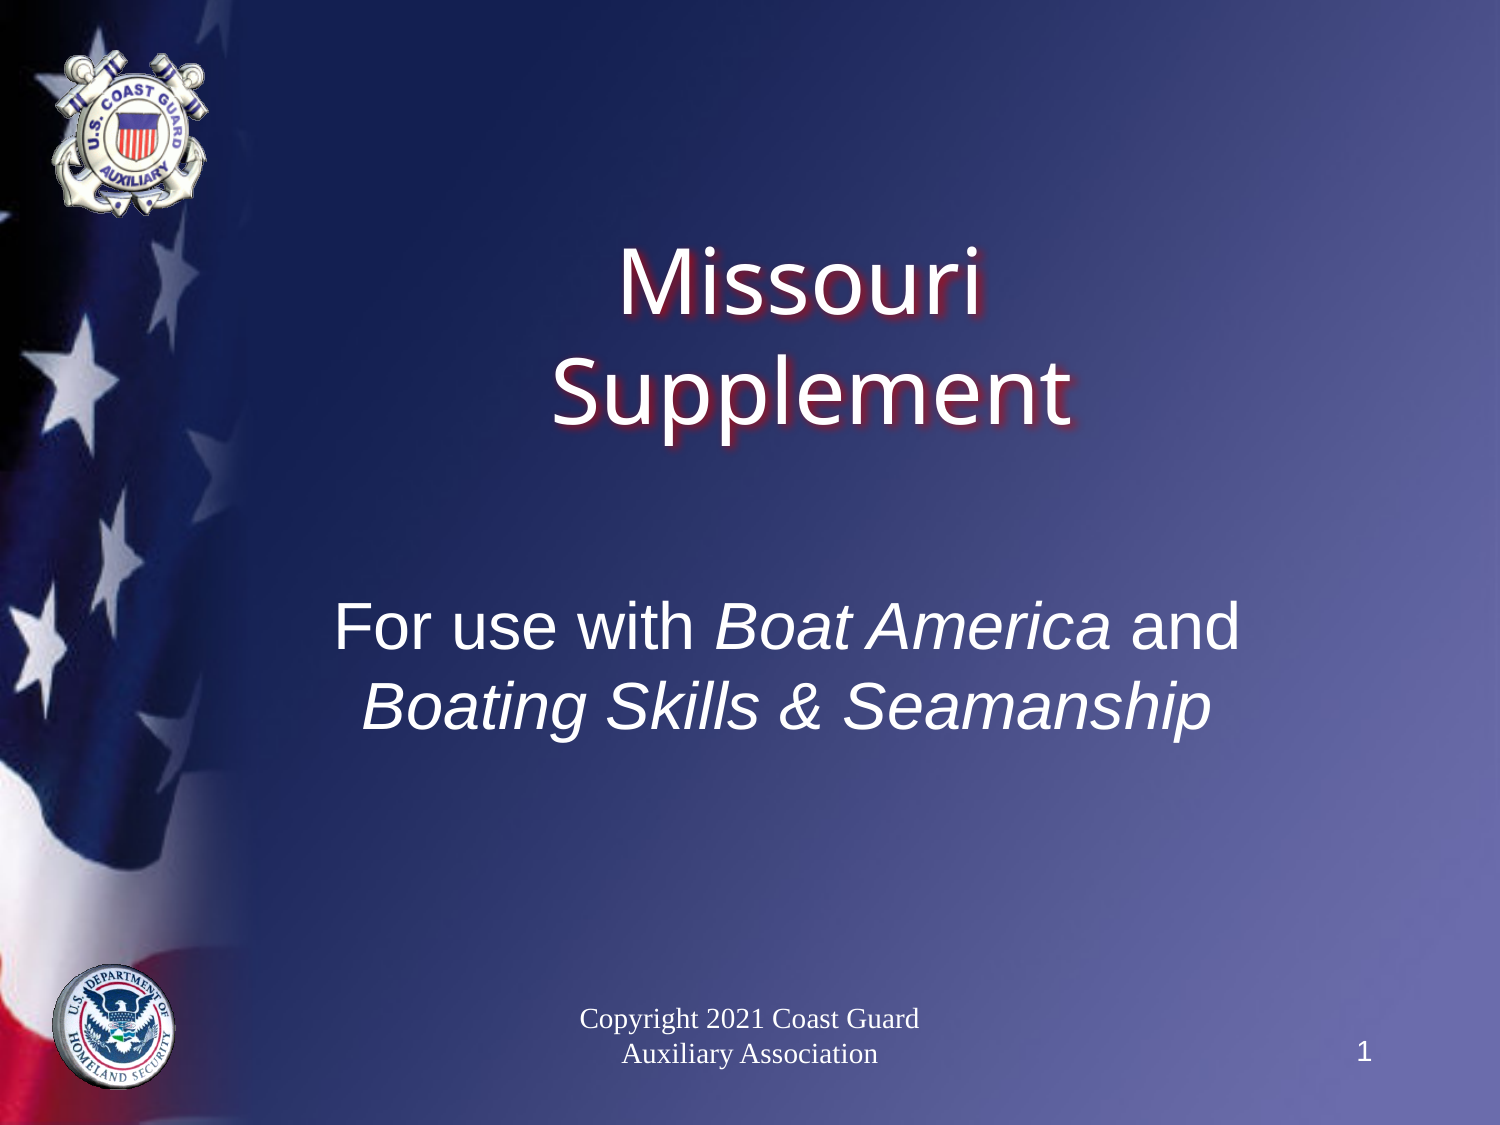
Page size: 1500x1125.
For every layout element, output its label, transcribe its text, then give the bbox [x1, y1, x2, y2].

picture [0, 0, 1500, 1125]
slide_number 1 [1037, 1024, 1388, 1103]
footer Copyright 2021 Coast Guard Auxiliary Association [512, 992, 988, 1071]
title Missouri Supplement [162, 212, 1438, 454]
subtitle For use with Boat America and Boating Skills & Seamanship [262, 575, 1313, 863]
